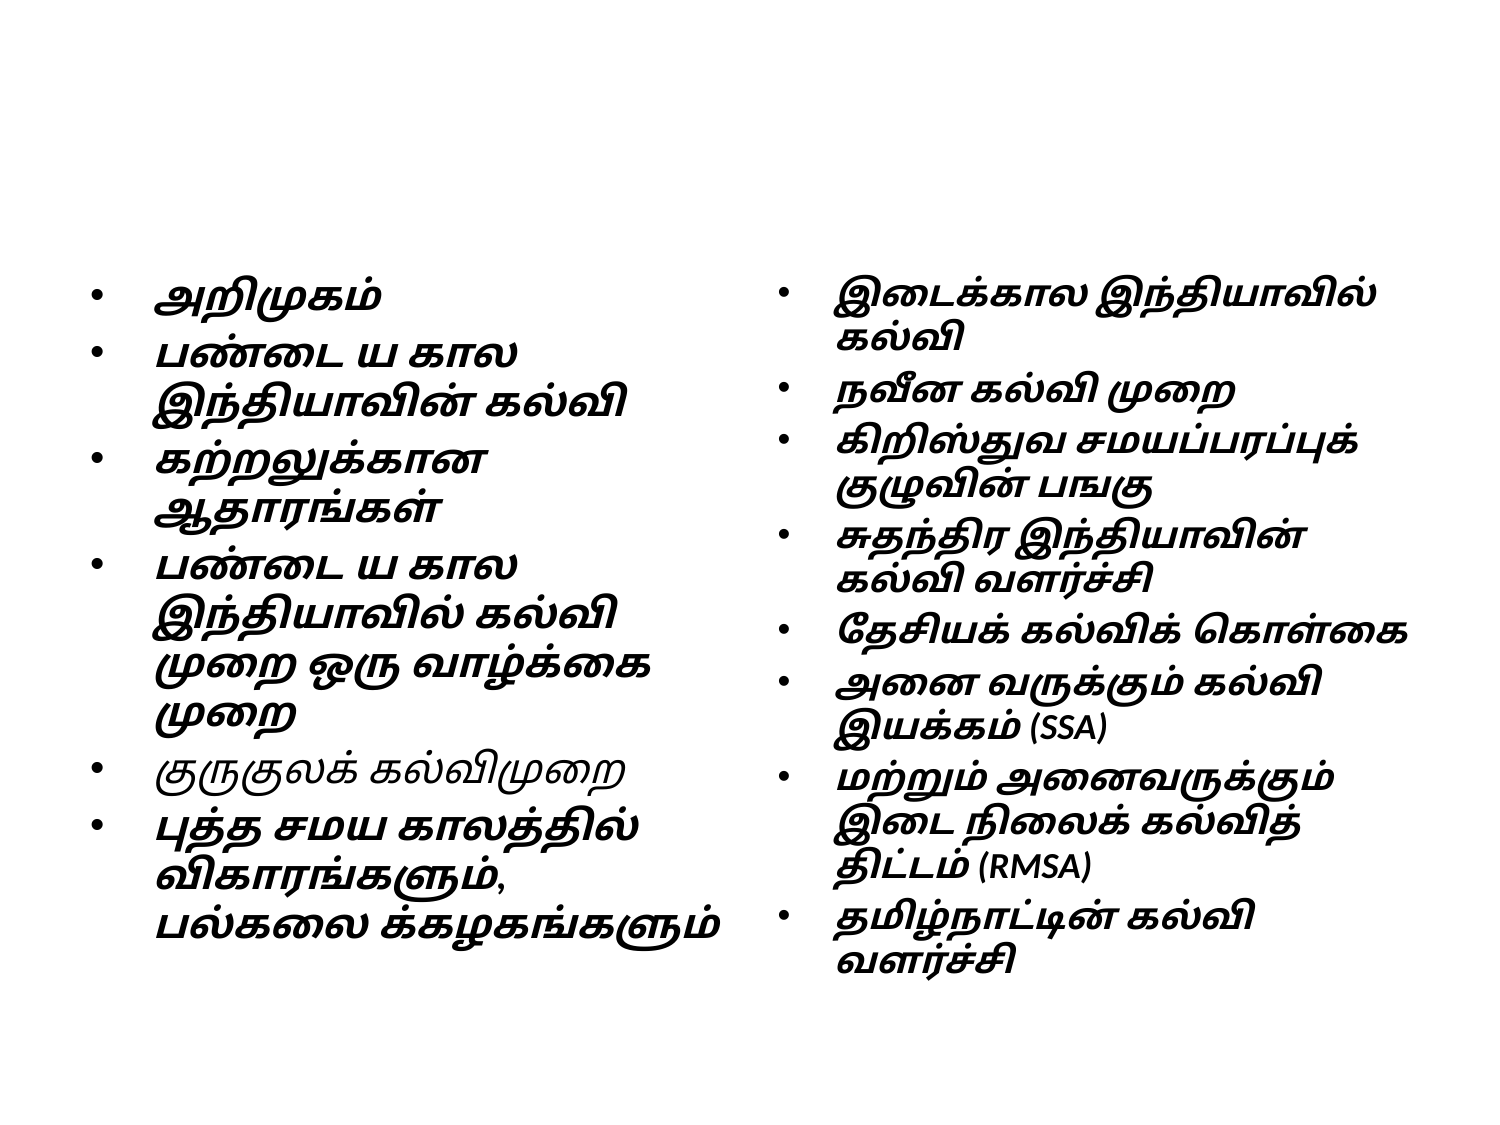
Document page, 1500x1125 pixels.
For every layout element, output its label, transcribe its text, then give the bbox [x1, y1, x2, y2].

list அறிமுகம் பண்டை ய கால இந்தியாவின் கல்வி கற்றலுக்கான ஆதாரங்கள் பண்டை ய கால இந்தியாவில் கல்வி முறை ஒரு வாழ்க்கை முறை குருகுலக் கல்விமுறை புத்த சமய காலத்தில் விகாரங்களும், பல்கலை க்கழகங்களும் [75, 262, 738, 1005]
list இடைக்கால இந்தியாவில் கல்வி நவீன கல்வி முறை கிறிஸ்துவ சமயப்பரப்புக் குழுவின் பஙகு சுதந்திர இந்தியாவின் கல்வி வளர்ச்சி தேசியக் கல்விக் கொள்கை அனை வருக்கும் கல்வி இயக்கம் (SSA) மற்றும் அனைவருக்கும் இடை நிலைக் கல்வித் திட்டம் (RMSA) தமிழ்நாட்டின் கல்வி வளர்ச்சி [762, 262, 1425, 1005]
